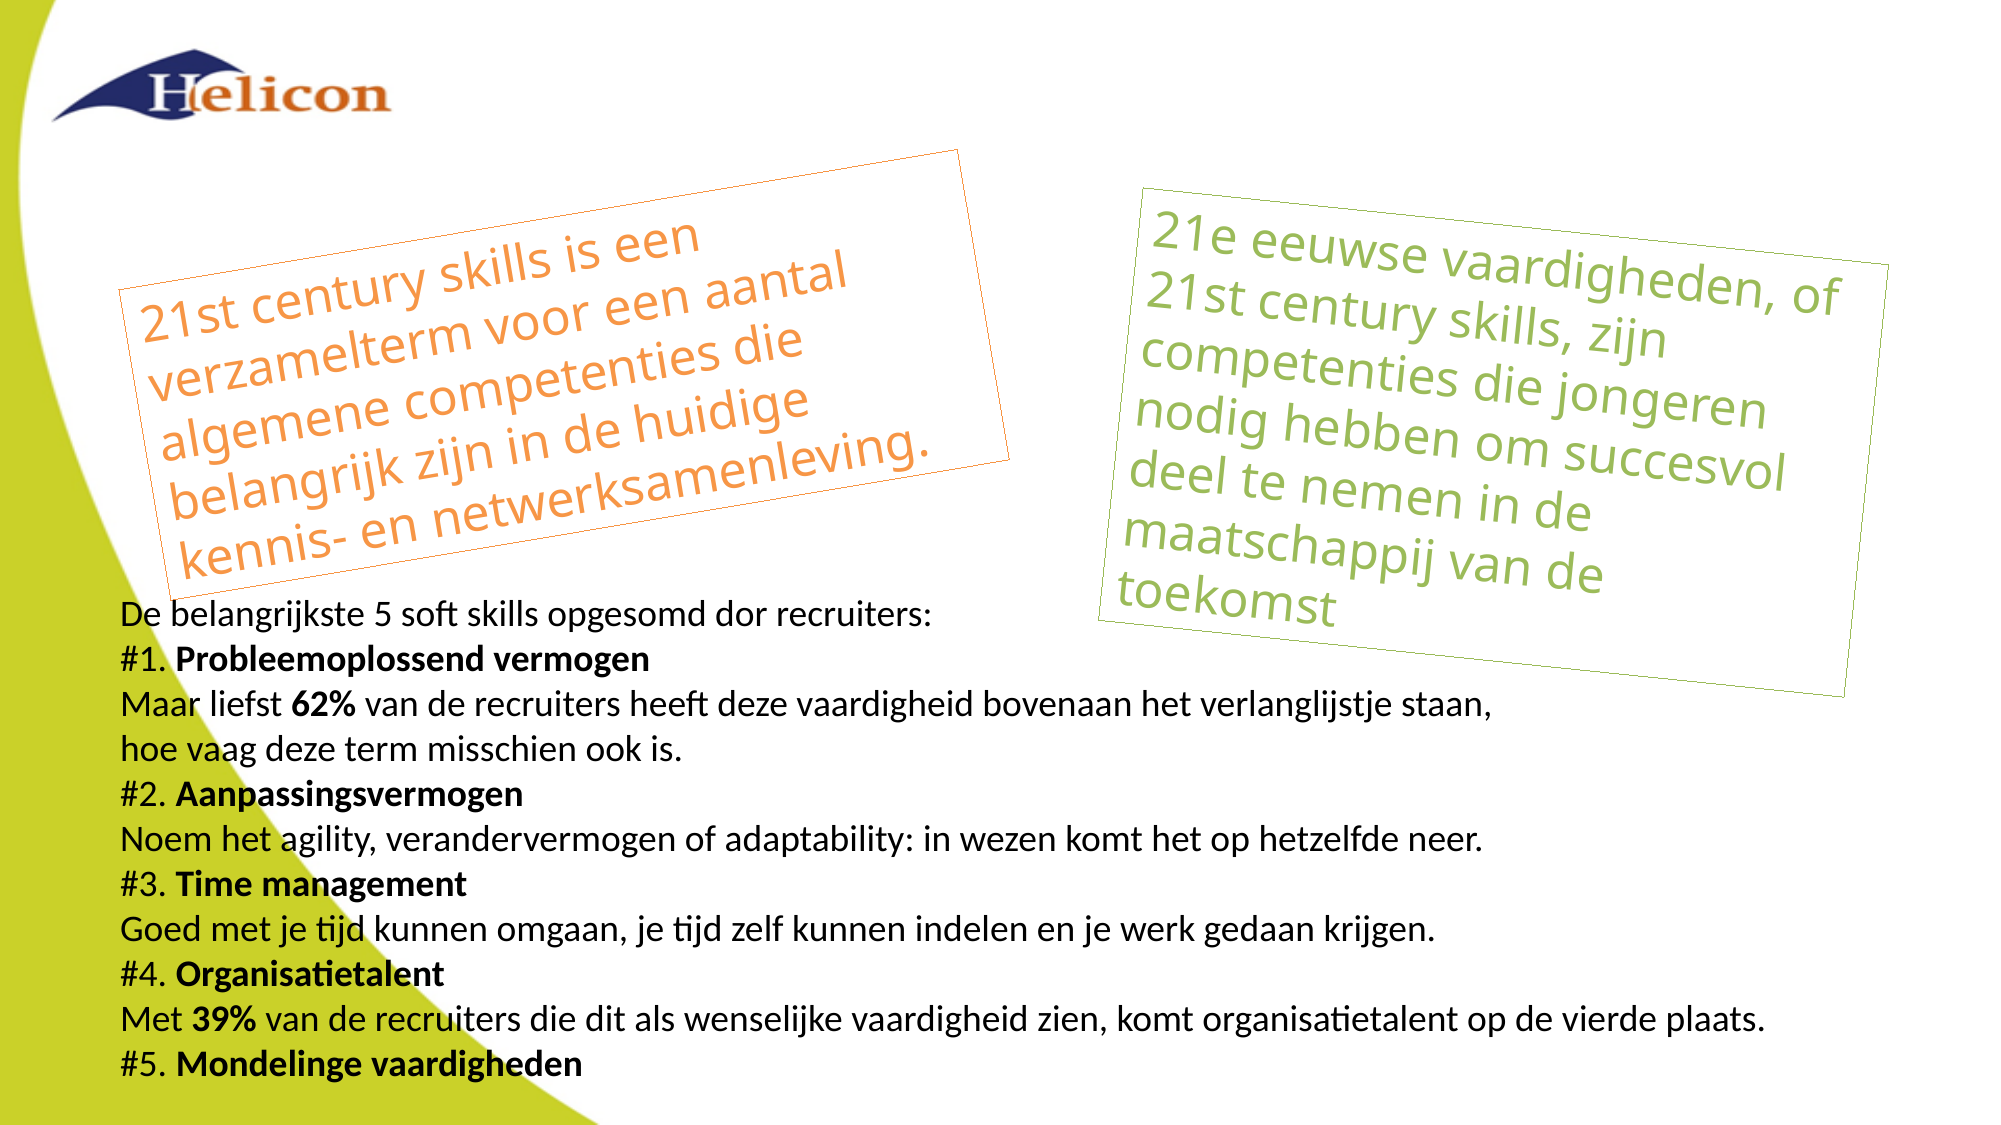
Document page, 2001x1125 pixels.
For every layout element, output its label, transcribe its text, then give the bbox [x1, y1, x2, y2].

text_box De belangrijkste 5 soft skills opgesomd dor recruiters: #1. Probleemoplossend vermogen Maar liefst 62% van de recruiters heeft deze vaardigheid bovenaan het verlanglijstje staan, hoe vaag deze term misschien ook is. #2. Aanpassingsvermogen Noem het agility, verandervermogen of adaptability: in wezen komt het op hetzelfde neer. #3. Time management Goed met je tijd kunnen omgaan, je tijd zelf kunnen indelen en je werk gedaan krijgen. #4. Organisatietalent Met 39% van de recruiters die dit als wenselijke vaardigheid zien, komt organisatietalent op de vierde plaats. #5. Mondelinge vaardigheden [105, 581, 2000, 1125]
picture [0, 0, 2000, 1125]
text_box 21e eeuwse vaardigheden, of 21st century skills, zijn competenties die jongeren nodig hebben om succesvol deel te nemen in de maatschappij van de toekomst [1102, 187, 1889, 581]
text_box 21st century skills is een verzamelterm voor een aantal algemene competenties die belangrijk zijn in de huidige kennis- en netwerksamenleving. [118, 149, 1010, 581]
